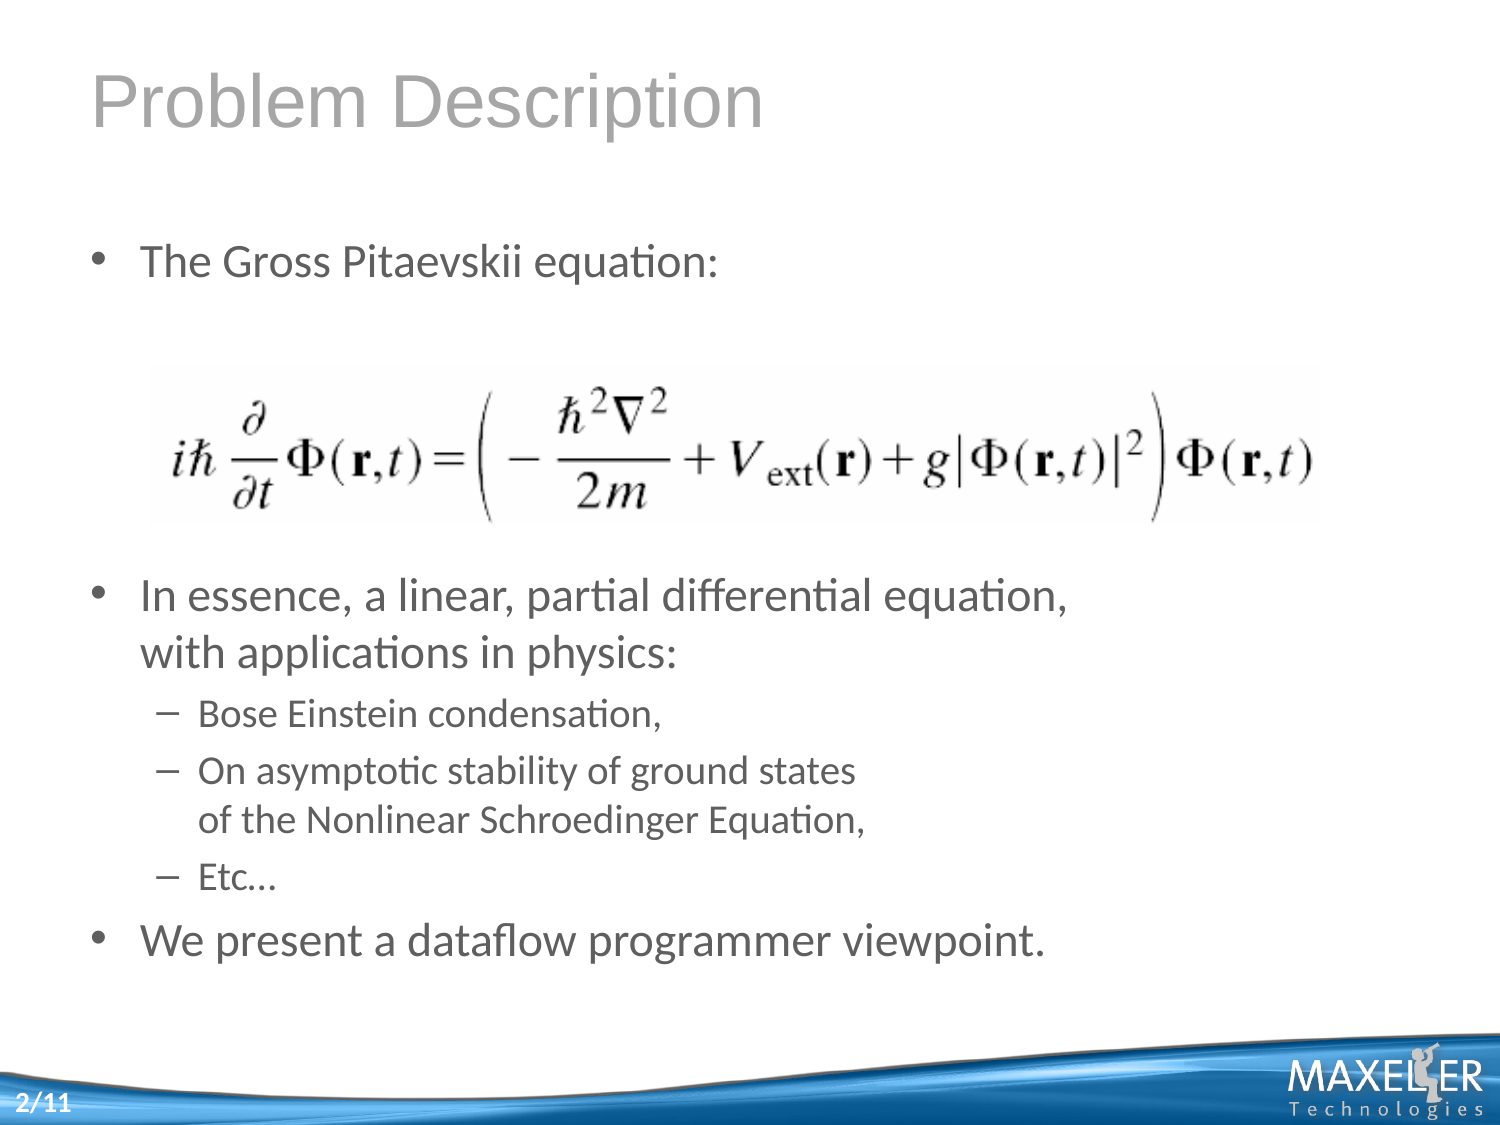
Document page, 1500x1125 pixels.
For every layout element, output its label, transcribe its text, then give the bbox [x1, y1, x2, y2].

list The Gross Pitaevskii equation: In essence, a linear, partial differential equation, with applications in physics: Bose Einstein condensation, On asymptotic stability of ground states of the Nonlinear Schroedinger Equation, Etc… We present a dataflow programmer viewpoint. [75, 221, 1425, 975]
slide_number 2/11 [0, 1075, 350, 1125]
title Problem Description [75, 45, 1424, 209]
picture [137, 362, 1339, 551]
picture [0, 1023, 1500, 1125]
